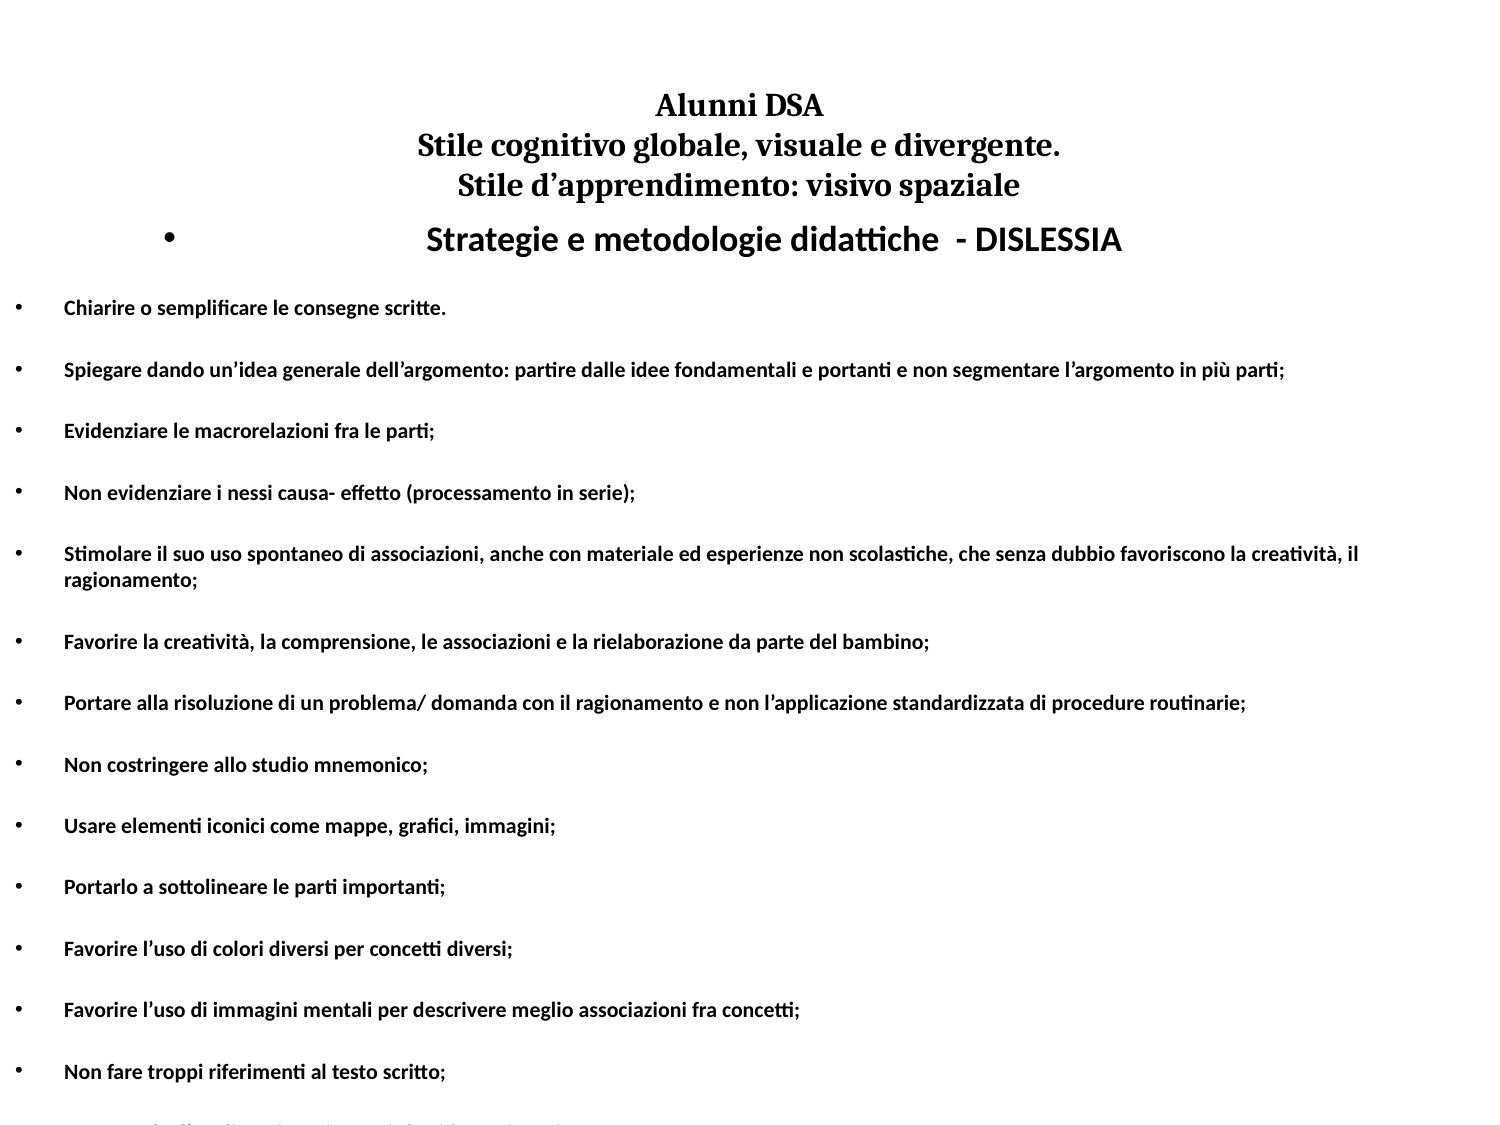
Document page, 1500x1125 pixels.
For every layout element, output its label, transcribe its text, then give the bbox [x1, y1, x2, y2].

list Strategie e metodologie didattiche - DISLESSIA Chiarire o semplificare le consegne scritte. Spiegare dando un’idea generale dell’argomento: partire dalle idee fondamentali e portanti e non segmentare l’argomento in più parti; Evidenziare le macrorelazioni fra le parti; Non evidenziare i nessi causa- effetto (processamento in serie); Stimolare il suo uso spontaneo di associazioni, anche con materiale ed esperienze non scolastiche, che senza dubbio favoriscono la creatività, il ragionamento; Favorire la creatività, la comprensione, le associazioni e la rielaborazione da parte del bambino; Portare alla risoluzione di un problema/ domanda con il ragionamento e non l’applicazione standardizzata di procedure routinarie; Non costringere allo studio mnemonico; Usare elementi iconici come mappe, grafici, immagini; Portarlo a sottolineare le parti importanti; Favorire l’uso di colori diversi per concetti diversi; Favorire l’uso di immagini mentali per descrivere meglio associazioni fra concetti; Non fare troppi riferimenti al testo scritto; Usare anche l’ audioregistrazione e/o la videoregistrazione. [0, 208, 1500, 1125]
title Alunni DSA Stile cognitivo globale, visuale e divergente. Stile d’apprendimento: visivo spaziale [53, 54, 1427, 197]
